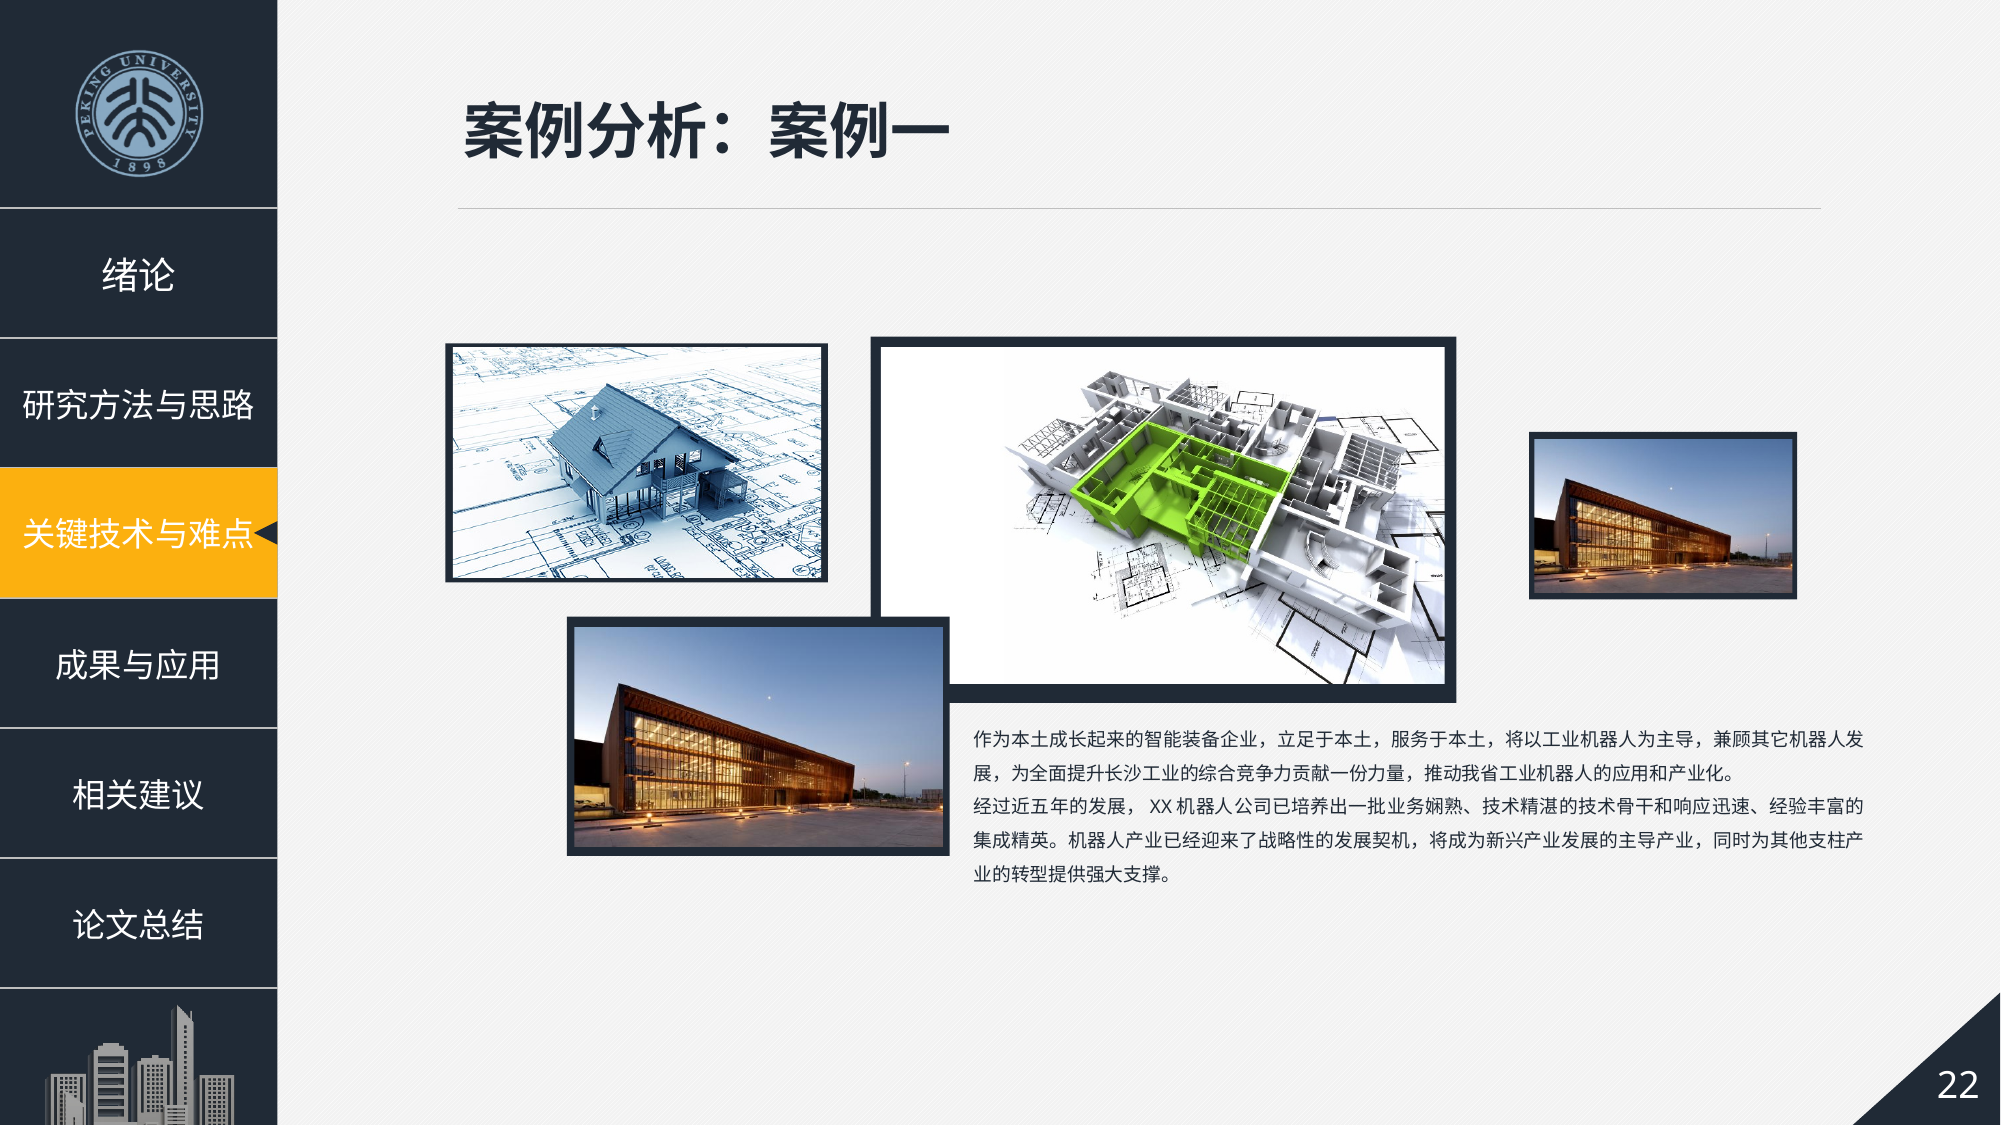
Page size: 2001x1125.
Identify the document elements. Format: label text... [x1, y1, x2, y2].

picture [16, 1004, 260, 1125]
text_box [566, 616, 950, 856]
text_box 案例分析：案例一 [448, 84, 967, 173]
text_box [445, 343, 828, 583]
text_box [870, 336, 1457, 703]
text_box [1529, 431, 1798, 600]
text_box 作为本土成长起来的智能装备企业，立足于本土，服务于本土，将以工业机器人为主导，兼顾其它机器人发展，为全面提升长沙工业的综合竞争力贡献一份力量，推动我省工业机器人的应用和产业化。 经过近五年的发展，XX机器人公司已培养出一批业务娴熟、技术精湛的技术骨干和响应迅速、经验丰富的集成精英。机器人产业已经迎来了战略性的发展契机，将成为新兴产业发展的主导产业，同时为其他支柱产业的转型提供强大支撑。 [958, 709, 1880, 893]
